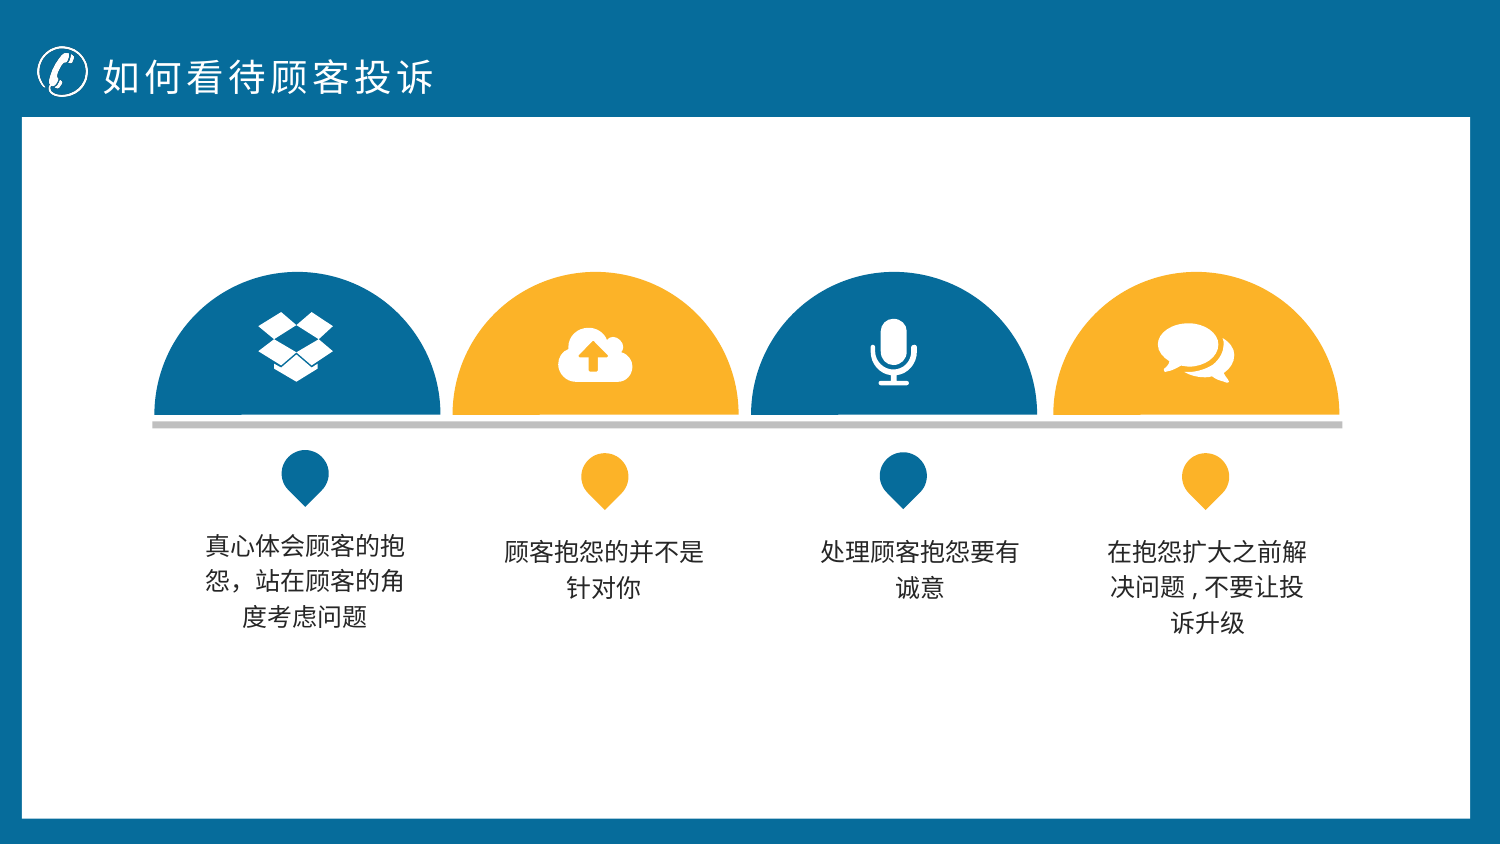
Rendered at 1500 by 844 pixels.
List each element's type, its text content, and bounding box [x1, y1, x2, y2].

text_box 处理顾客抱怨要有诚意 [803, 558, 1038, 605]
text_box 在抱怨扩大之前解决问题,不要让投诉升级 [1090, 558, 1325, 623]
text_box 顾客抱怨的并不是针对你 [486, 558, 722, 605]
picture [80, 63, 87, 88]
text_box 如何看待顾客投诉 [87, 46, 938, 107]
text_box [152, 271, 1343, 558]
text_box 真心体会顾客的抱怨，站在顾客的角度考虑问题 [187, 558, 423, 617]
picture [50, 54, 68, 85]
